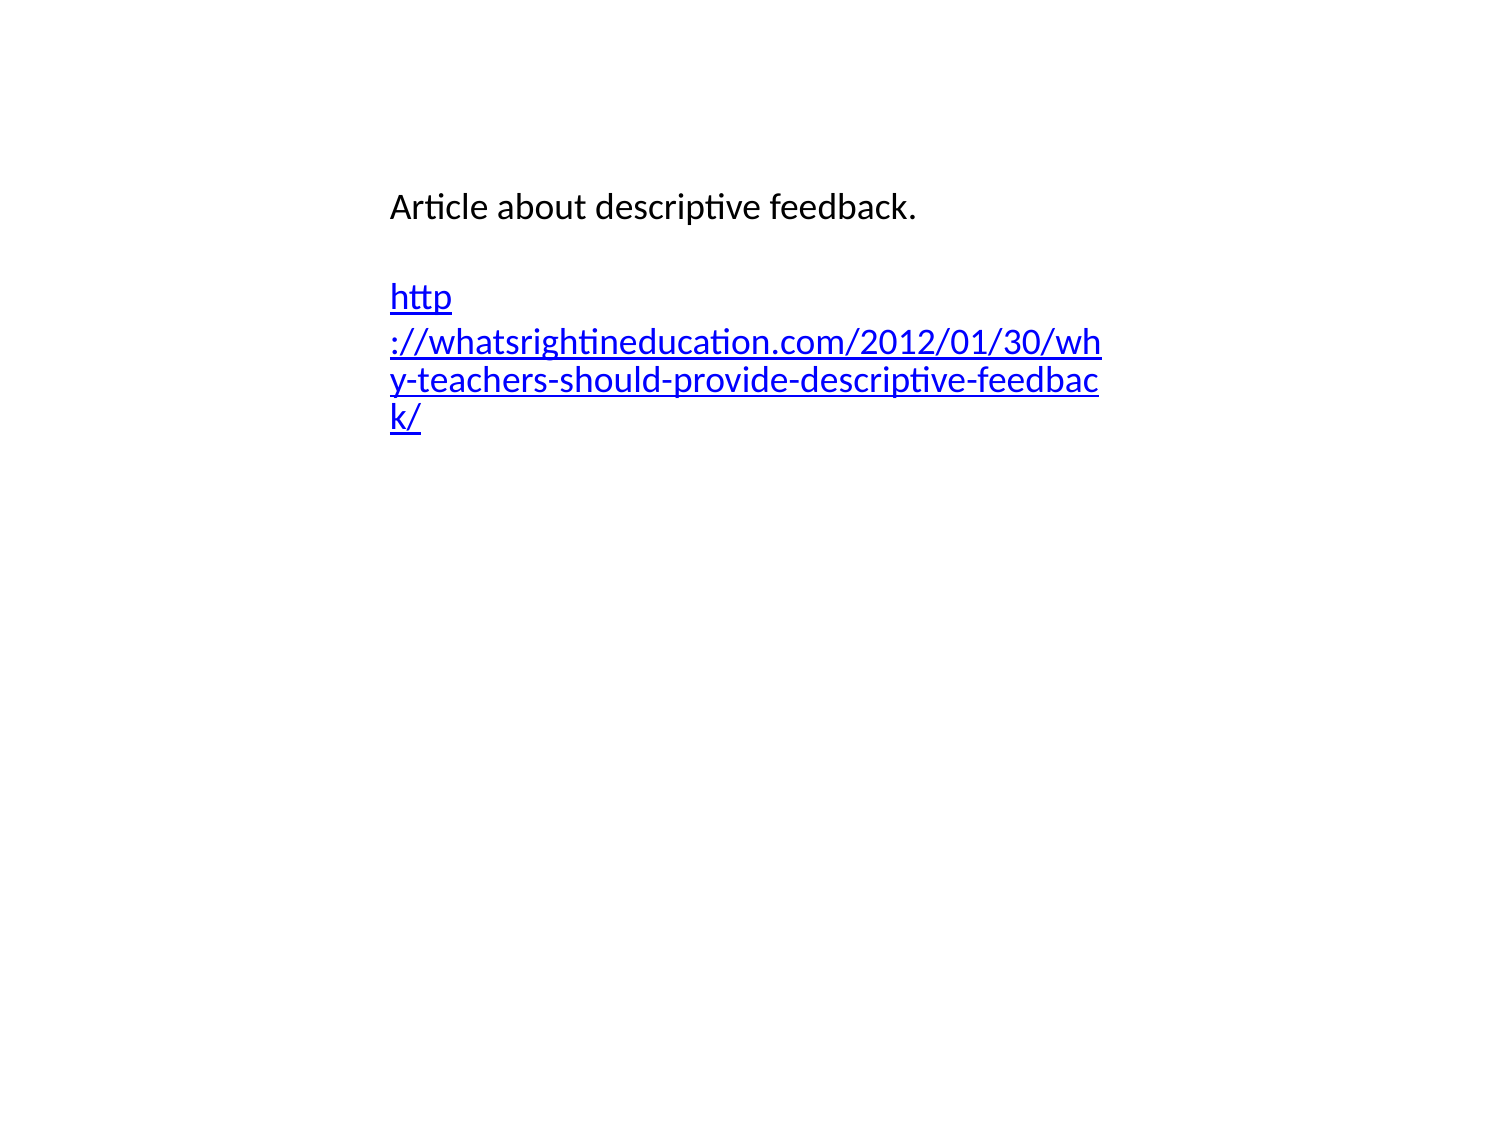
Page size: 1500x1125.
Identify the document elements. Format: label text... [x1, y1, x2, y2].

text_box Article about descriptive feedback. http://whatsrightineducation.com/2012/01/30/why-teachers-should-provide-descriptive-feedback/ [374, 174, 1125, 370]
